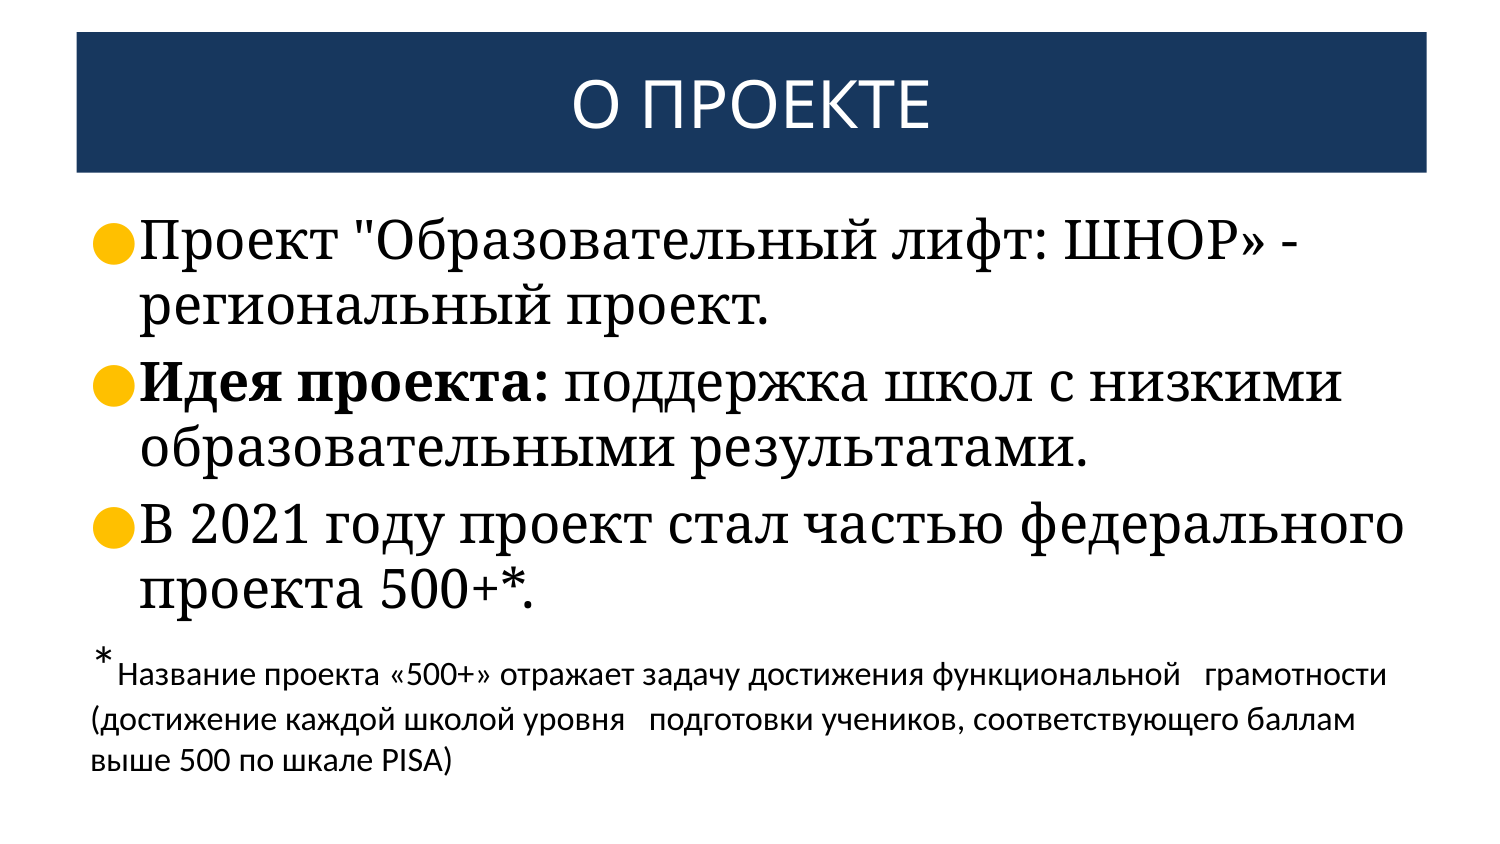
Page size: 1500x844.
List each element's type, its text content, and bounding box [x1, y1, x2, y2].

title О ПРОЕКТЕ [76, 32, 1427, 173]
list Проект "Образовательный лифт: ШНОР» - региональный проект. Идея проекта: поддержка школ с низкими образовательными результатами. В 2021 году проект стал частью федерального проекта 500+*. *Название проекта «500+» отражает задачу достижения функциональной грамотности (достижение каждой школой уровня подготовки учеников, соответствующего баллам выше 500 по шкале PISA) [75, 196, 1436, 789]
